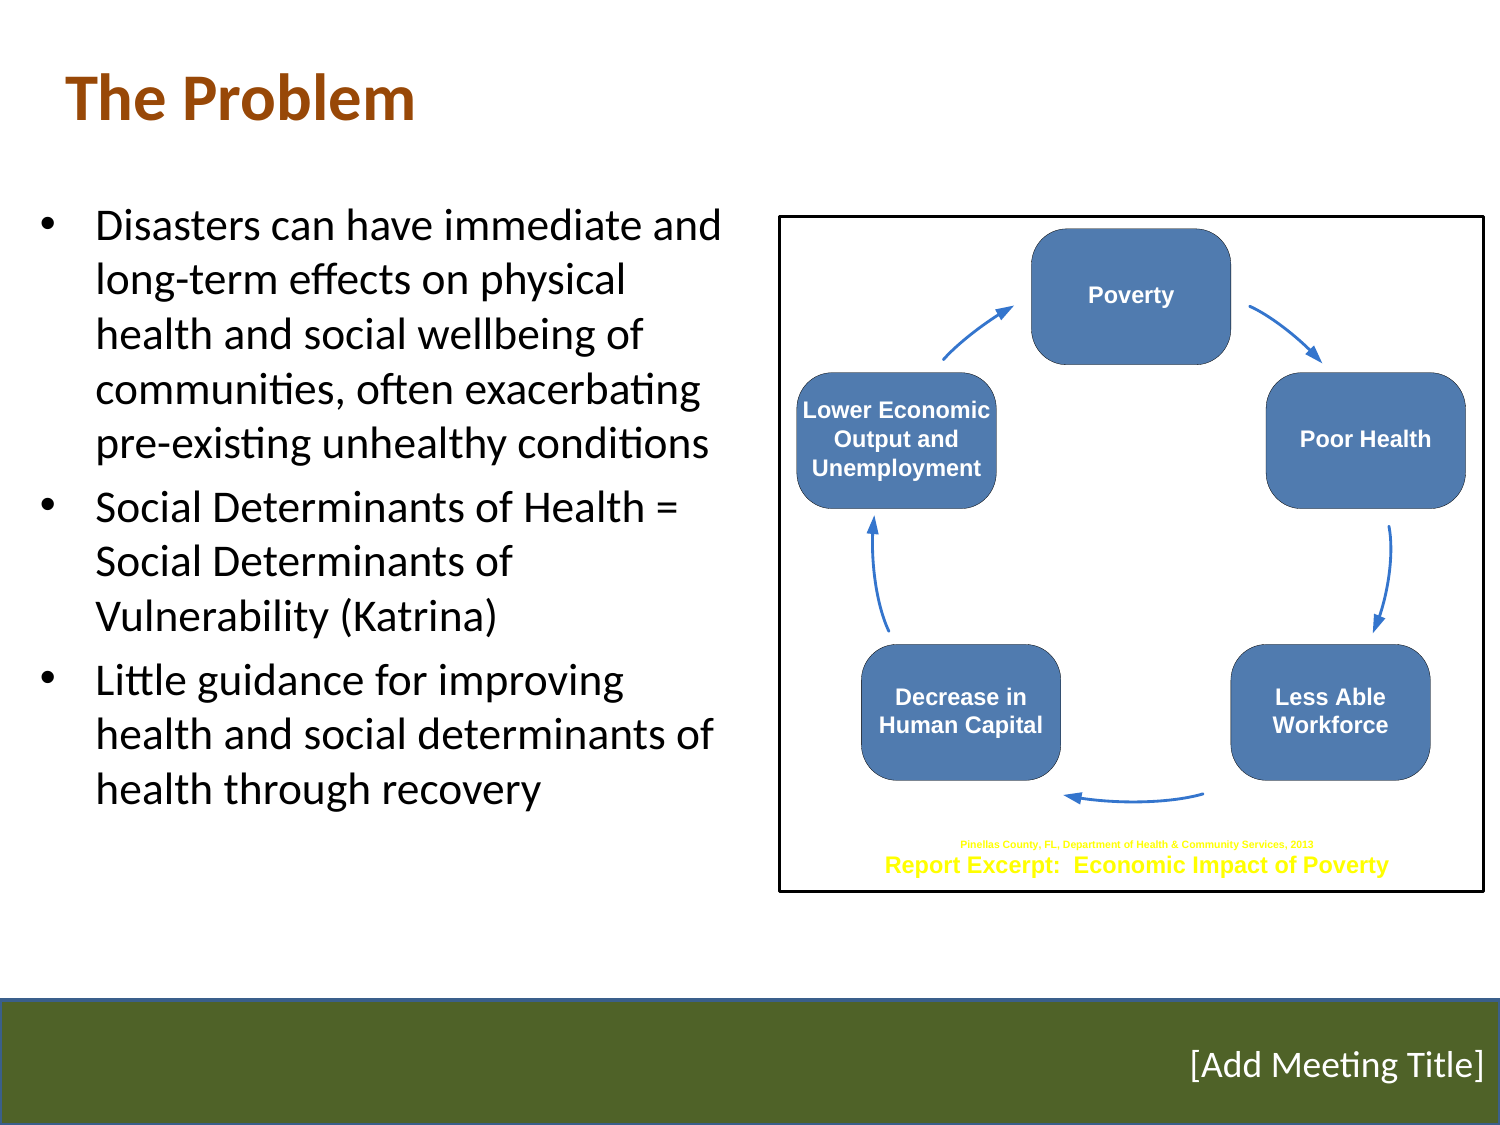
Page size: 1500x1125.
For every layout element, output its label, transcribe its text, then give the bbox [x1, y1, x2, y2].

text_box [Add Meeting Title] [0, 998, 1500, 1125]
picture [774, 212, 1488, 896]
title The Problem [50, 0, 1400, 188]
list Disasters can have immediate and long-term effects on physical health and social wellbeing of communities, often exacerbating pre-existing unhealthy conditions Social Determinants of Health = Social Determinants of Vulnerability (Katrina) Little guidance for improving health and social determinants of health through recovery [24, 187, 763, 825]
